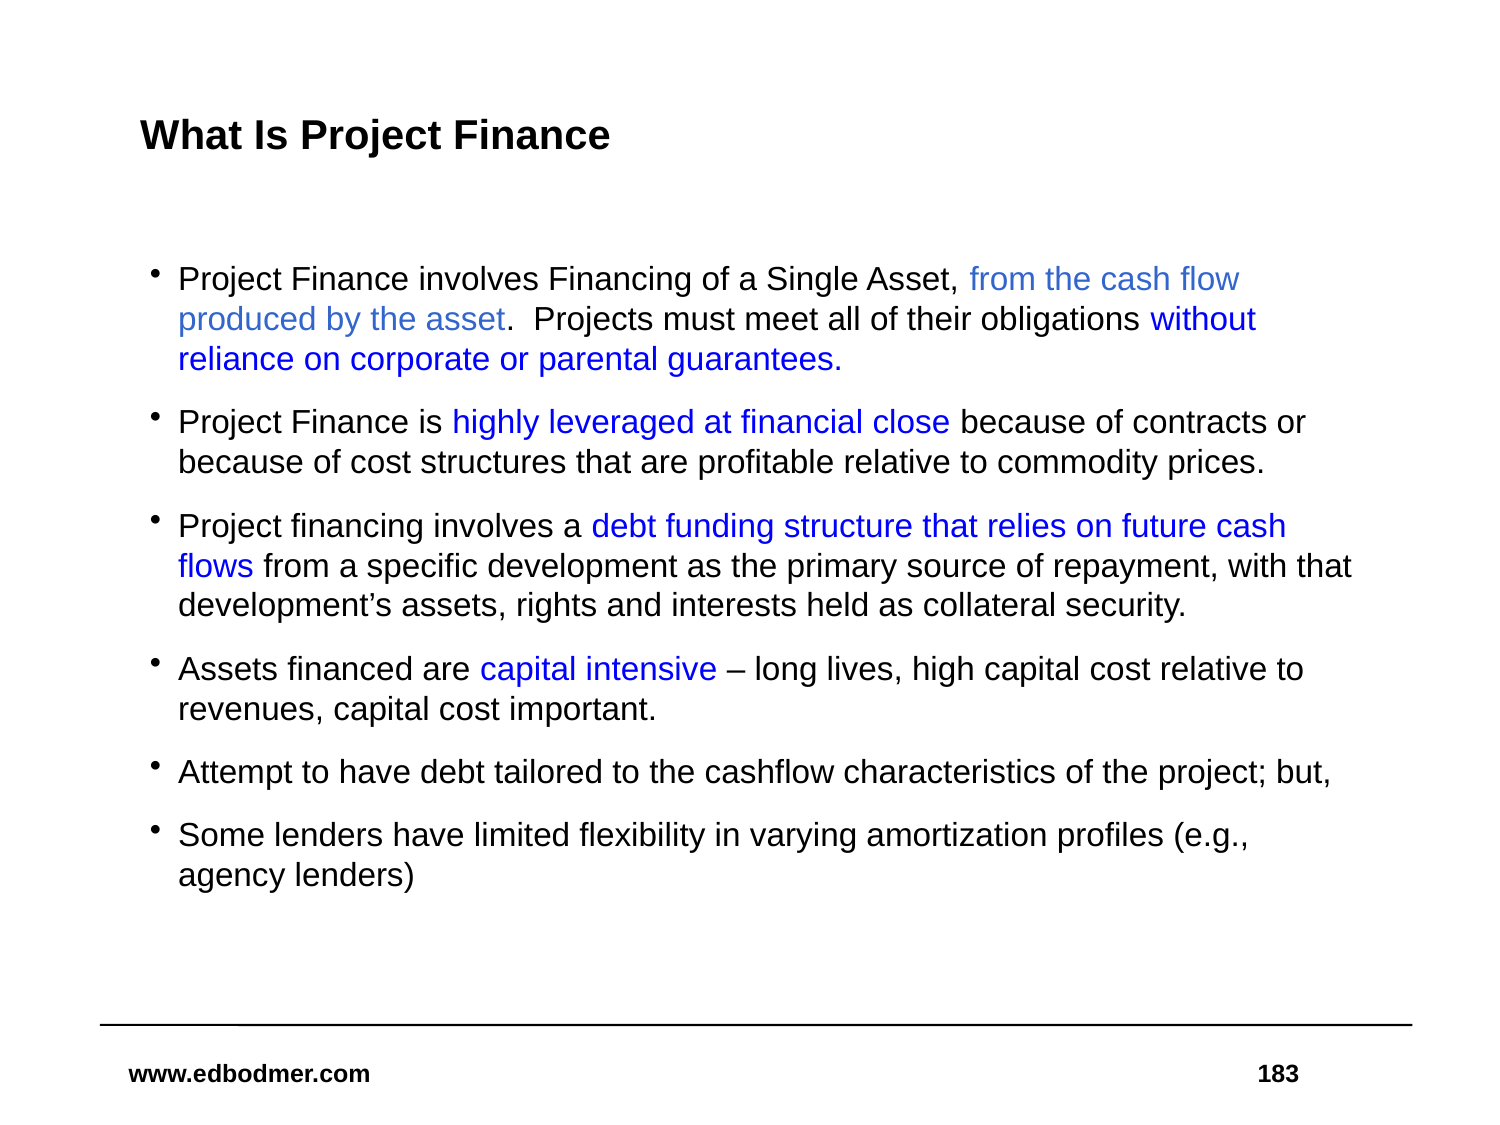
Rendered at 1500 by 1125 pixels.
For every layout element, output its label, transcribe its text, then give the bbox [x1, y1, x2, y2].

title What Is Project Finance [125, 99, 1288, 225]
list Project Finance involves Financing of a Single Asset, from the cash flow produced by the asset. Projects must meet all of their obligations without reliance on corporate or parental guarantees. Project Finance is highly leveraged at financial close because of contracts or because of cost structures that are profitable relative to commodity prices. Project financing involves a debt funding structure that relies on future cash flows from a specific development as the primary source of repayment, with that development’s assets, rights and interests held as collateral security. Assets financed are capital intensive – long lives, high capital cost relative to revenues, capital cost important. Attempt to have debt tailored to the cashflow characteristics of the project; but, Some lenders have limited flexibility in varying amortization profiles (e.g., agency lenders) [125, 249, 1375, 1000]
